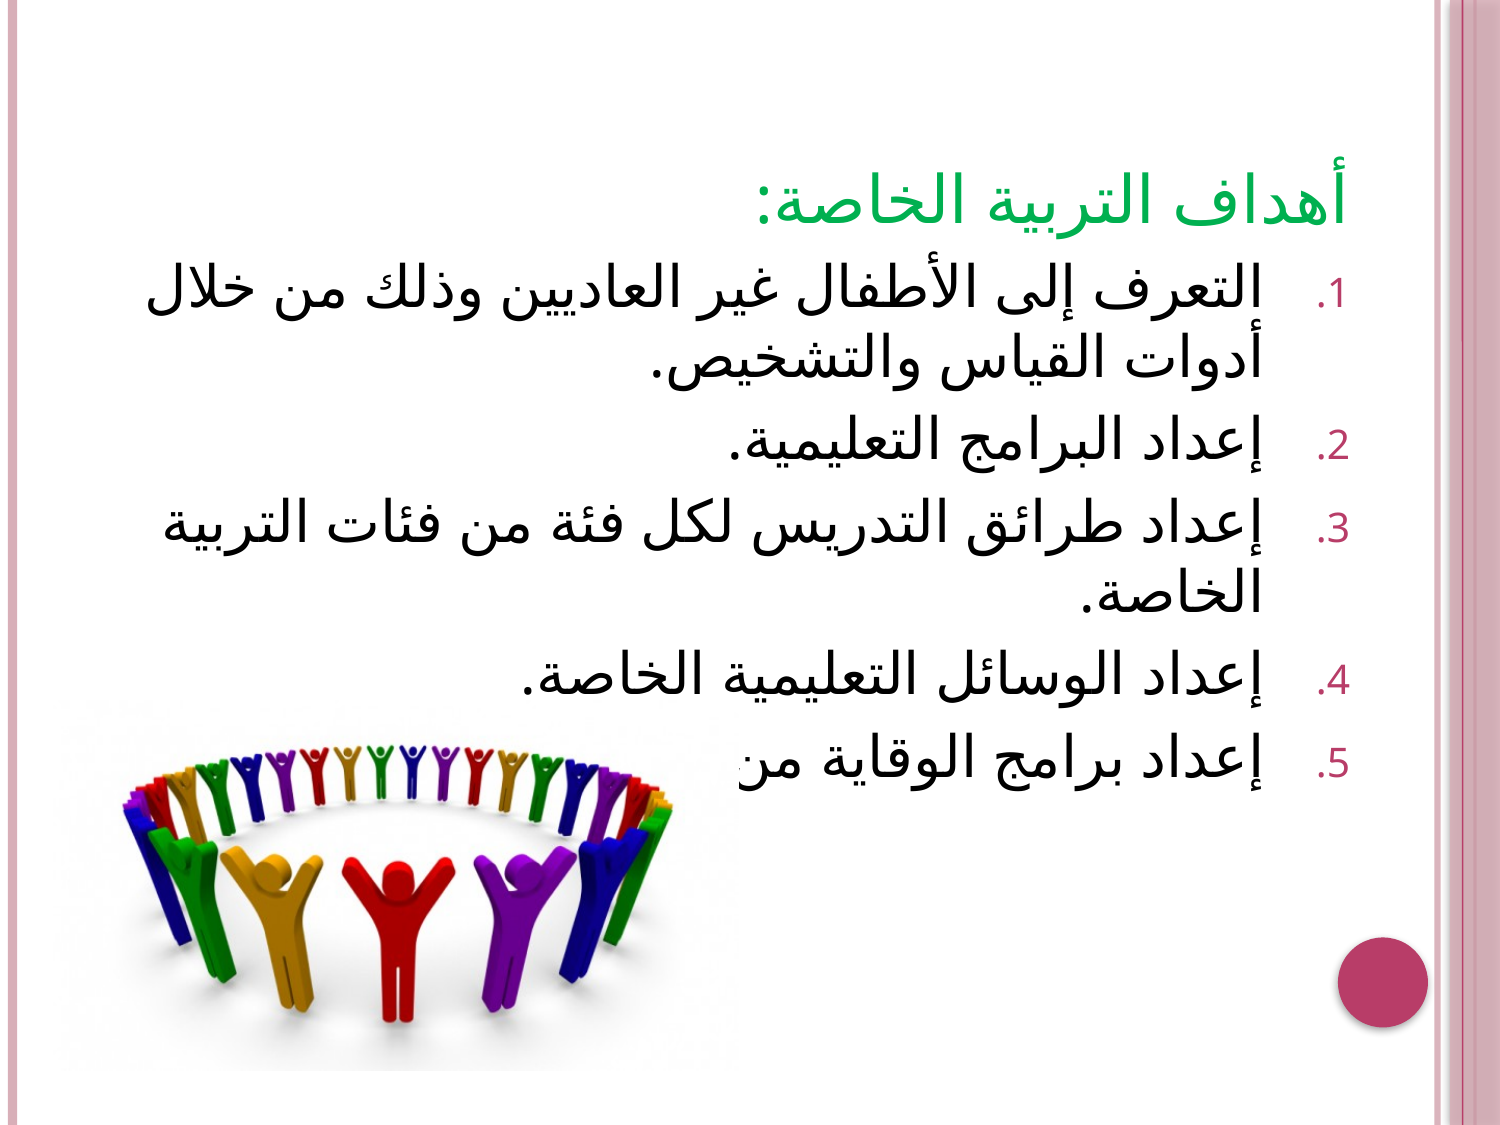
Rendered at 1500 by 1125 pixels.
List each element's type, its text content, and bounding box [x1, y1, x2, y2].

picture [52, 700, 739, 1071]
list أهداف التربية الخاصة: التعرف إلى الأطفال غير العاديين وذلك من خلال أدوات القياس والتشخيص. إعداد البرامج التعليمية. إعداد طرائق التدريس لكل فئة من فئات التربية الخاصة. إعداد الوسائل التعليمية الخاصة. إعداد برامج الوقاية من الإعاقة. [88, 149, 1365, 949]
